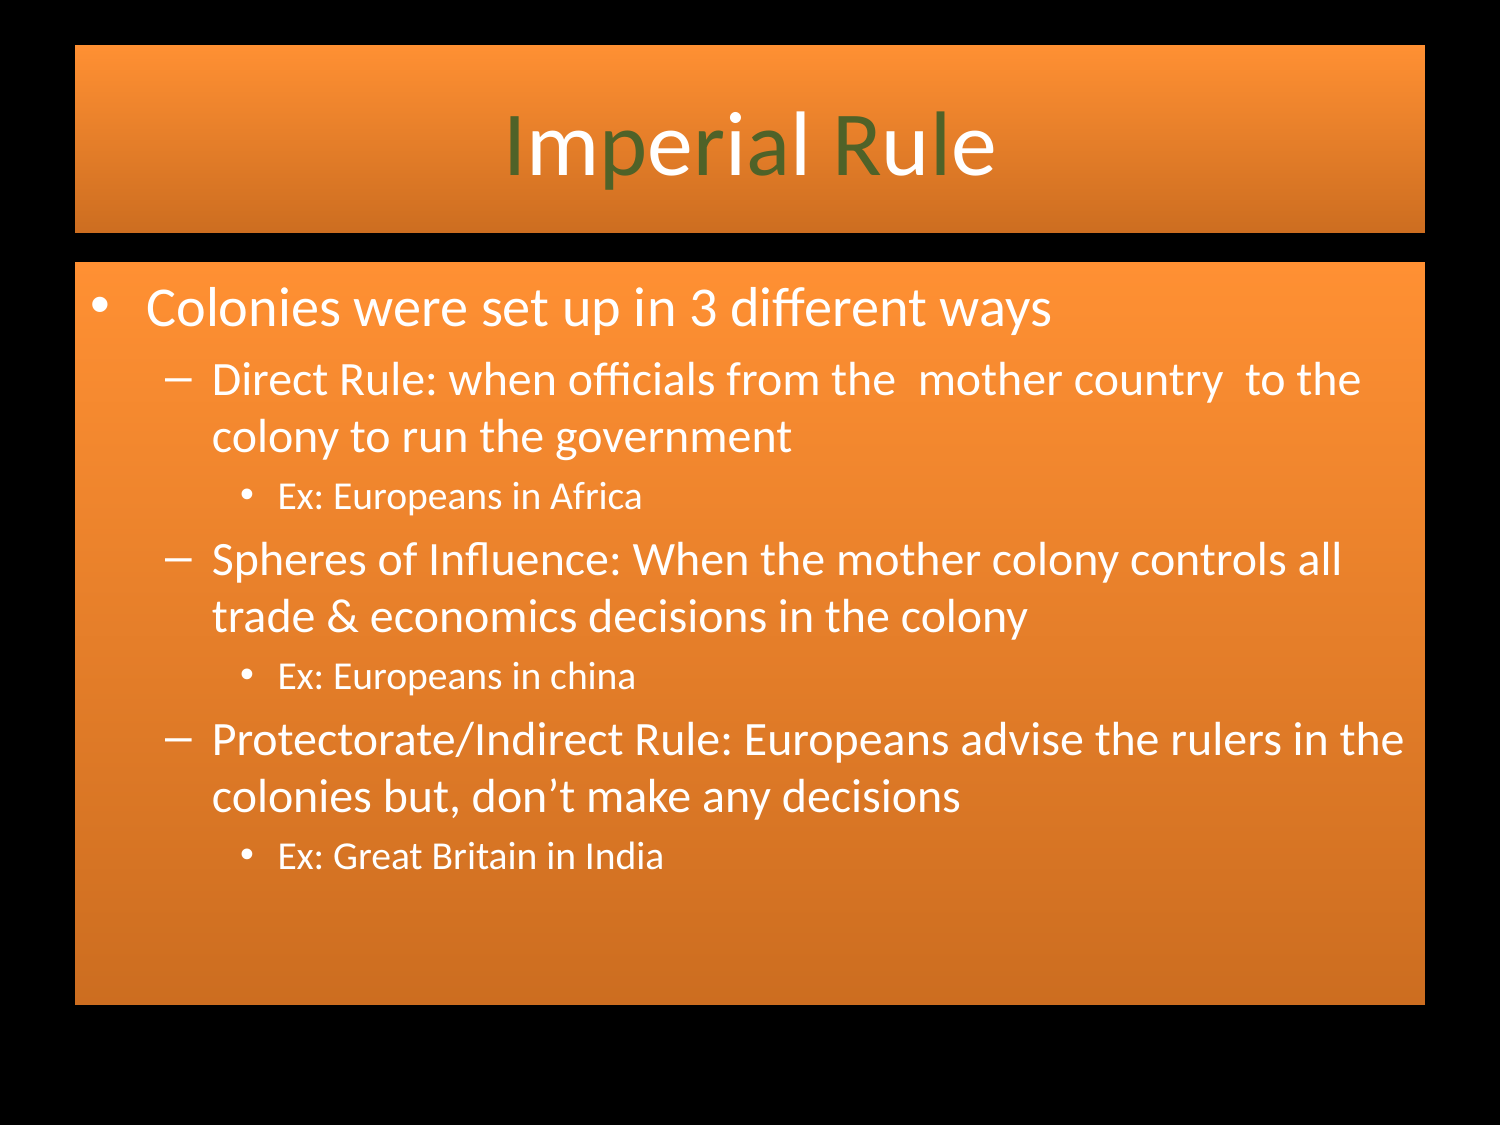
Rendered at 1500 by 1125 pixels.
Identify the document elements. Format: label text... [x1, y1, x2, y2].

title Imperial Rule [75, 45, 1425, 233]
list Colonies were set up in 3 different ways Direct Rule: when officials from the mother country to the colony to run the government Ex: Europeans in Africa Spheres of Influence: When the mother colony controls all trade & economics decisions in the colony Ex: Europeans in china Protectorate/Indirect Rule: Europeans advise the rulers in the colonies but, don’t make any decisions Ex: Great Britain in India [75, 262, 1425, 1005]
